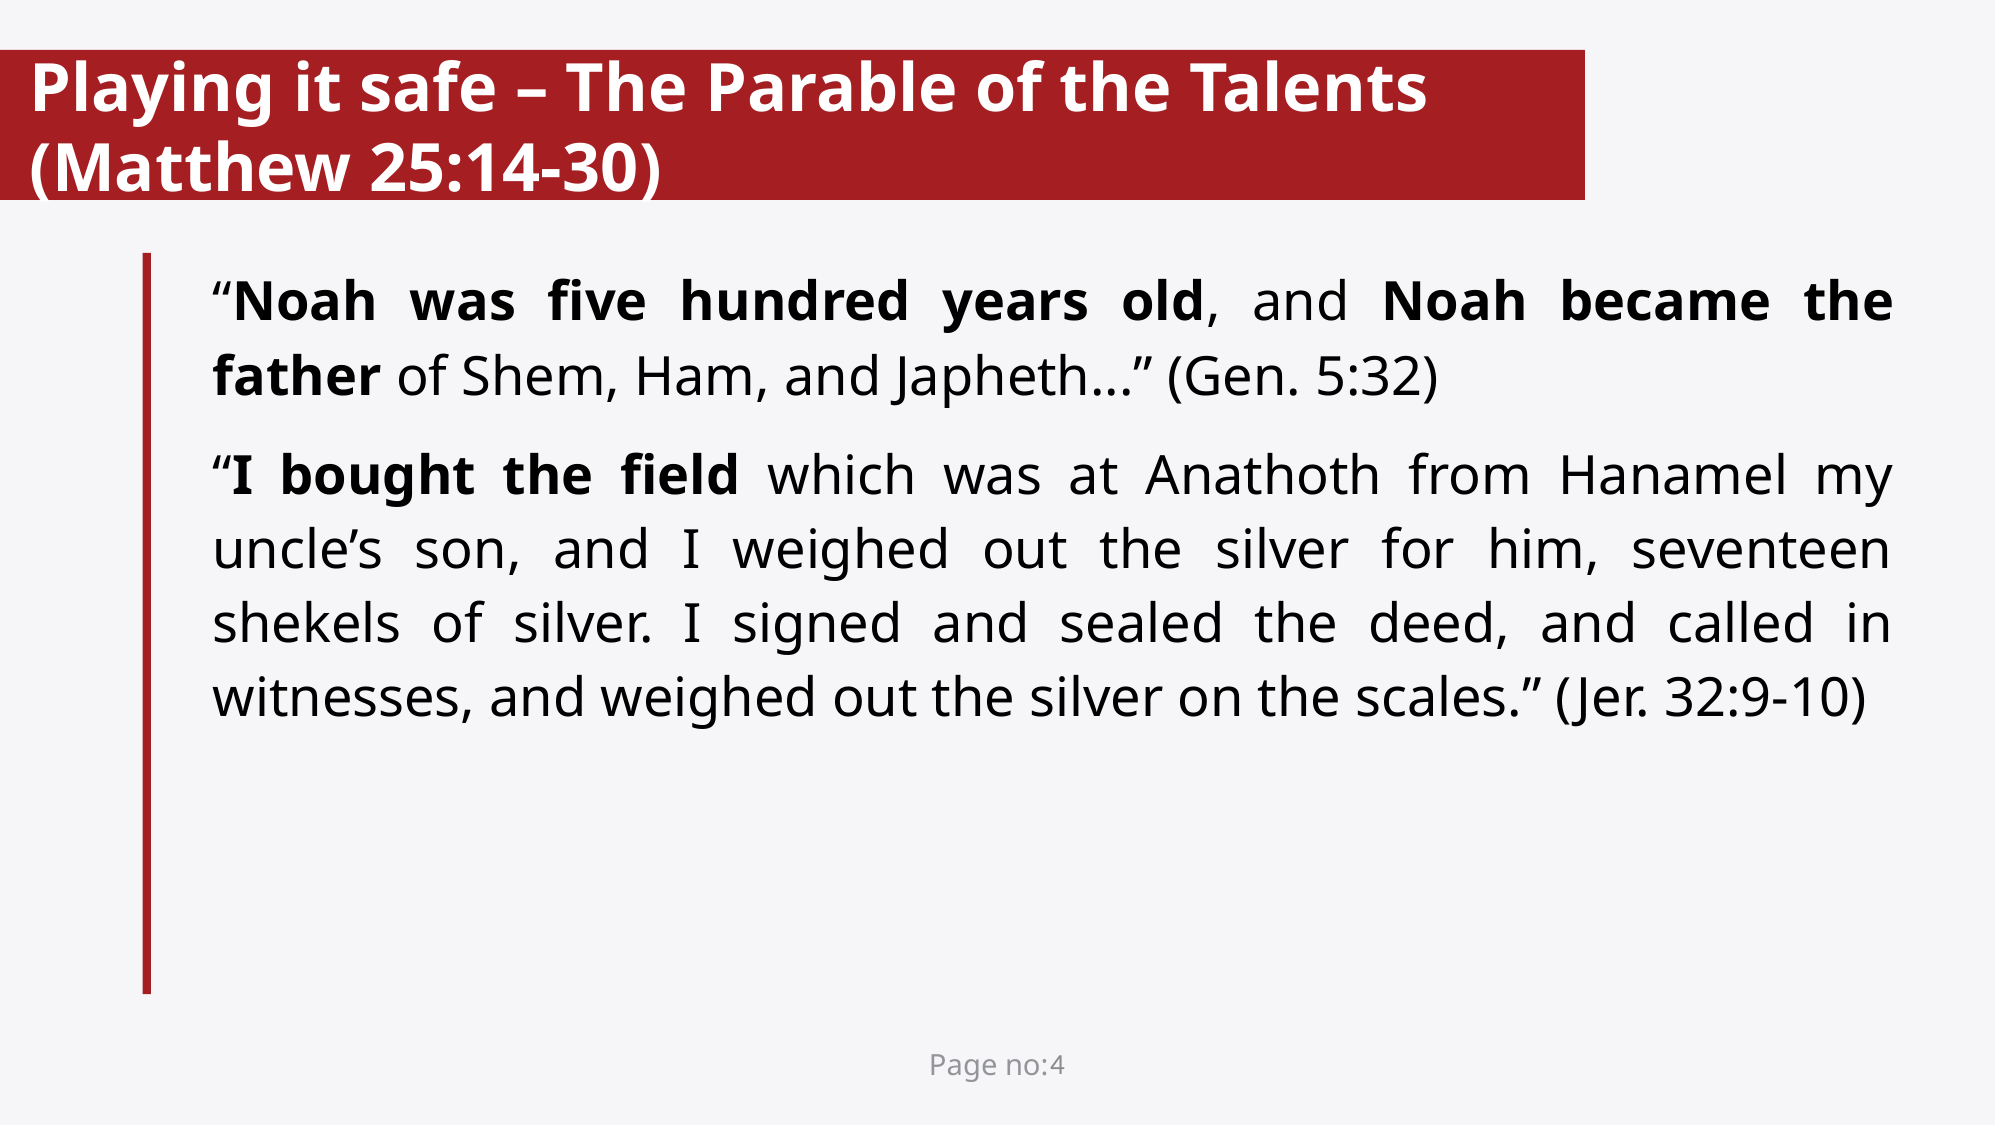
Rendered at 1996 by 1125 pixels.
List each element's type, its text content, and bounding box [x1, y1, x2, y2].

subtitle “Noah was five hundred years old, and Noah became the father of Shem, Ham, and Japheth...” (Gen. 5:32) “I bought the field which was at Anathoth from Hanamel my uncle’s son, and I weighed out the silver for him, seventeen shekels of silver. I signed and sealed the deed, and called in witnesses, and weighed out the silver on the scales.” (Jer. 32:9-10) [197, 249, 1910, 1000]
title Playing it safe – The Parable of the Talents (Matthew 25:14-30) [14, 62, 1810, 188]
